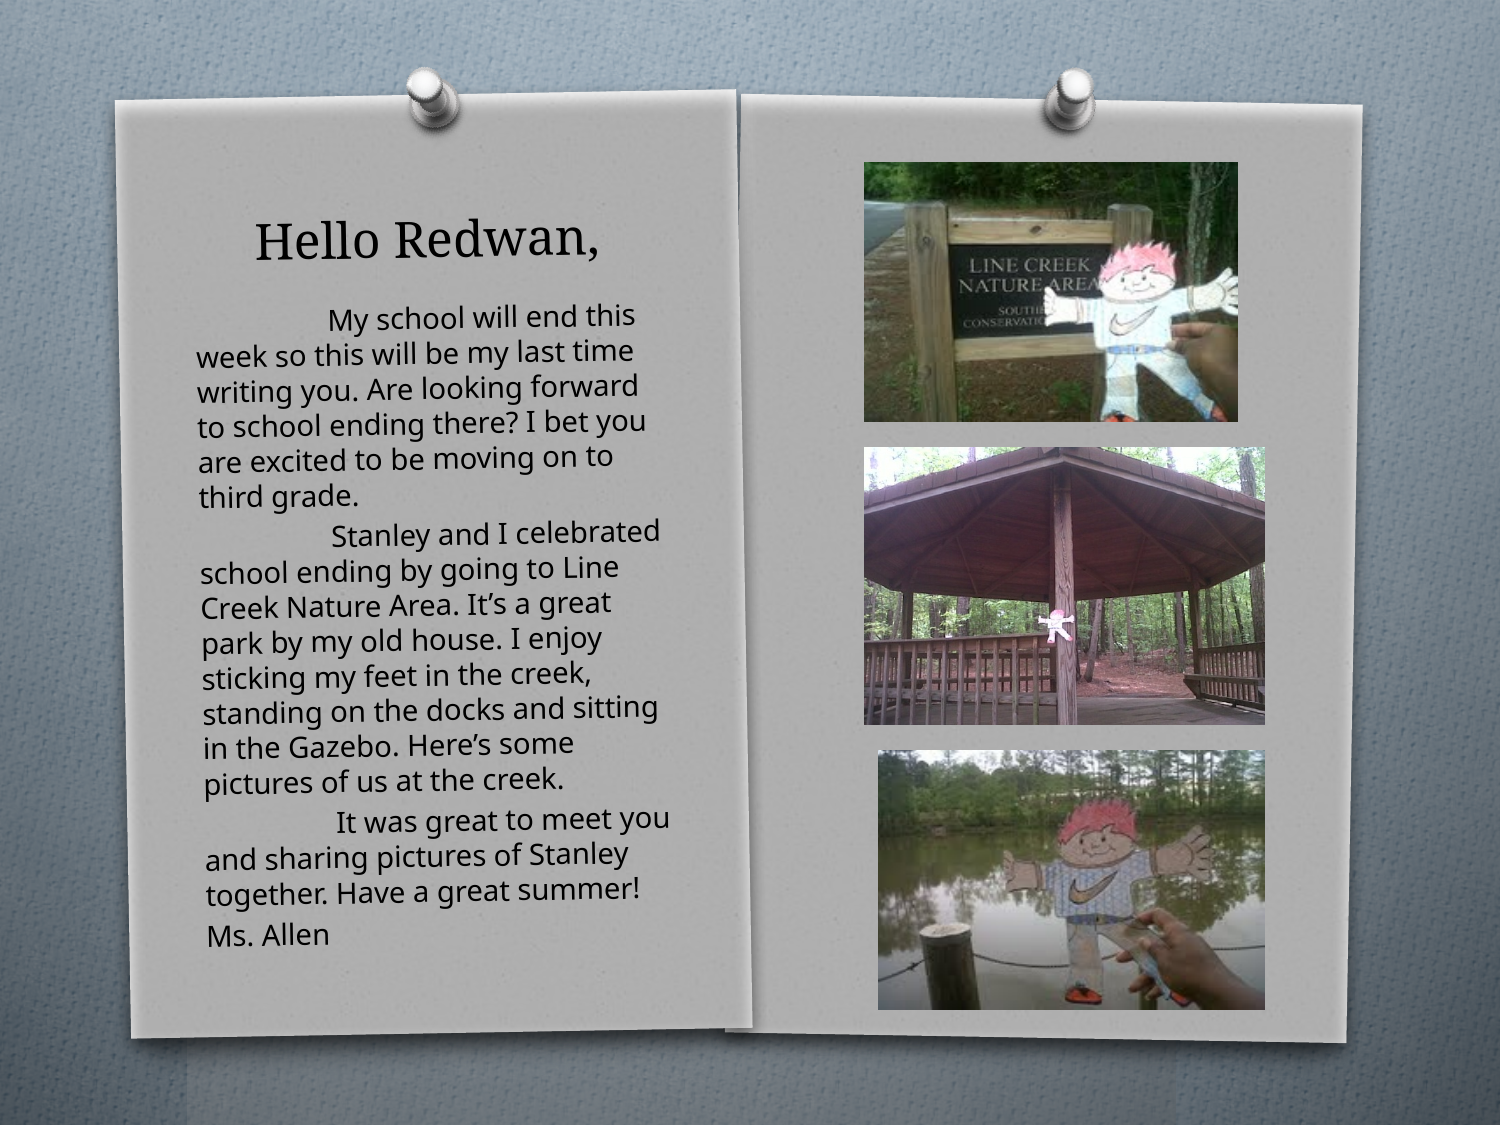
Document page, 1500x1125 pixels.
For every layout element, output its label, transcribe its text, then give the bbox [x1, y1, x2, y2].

picture [864, 41, 1238, 423]
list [878, 750, 1265, 1010]
list My school will end this week so this will be my last time writing you. Are looking forward to school ending there? I bet you are excited to be moving on to third grade. Stanley and I celebrated school ending by going to Line Creek Nature Area. It’s a great park by my old house. I enjoy sticking my feet in the creek, standing on the docks and sitting in the Gazebo. Here’s some pictures of us at the creek. It was great to meet you and sharing pictures of Stanley together. Have a great summer! Ms. Allen [180, 288, 693, 992]
picture [864, 447, 1266, 726]
title Hello Redwan, [174, 158, 680, 280]
picture [375, 33, 497, 157]
